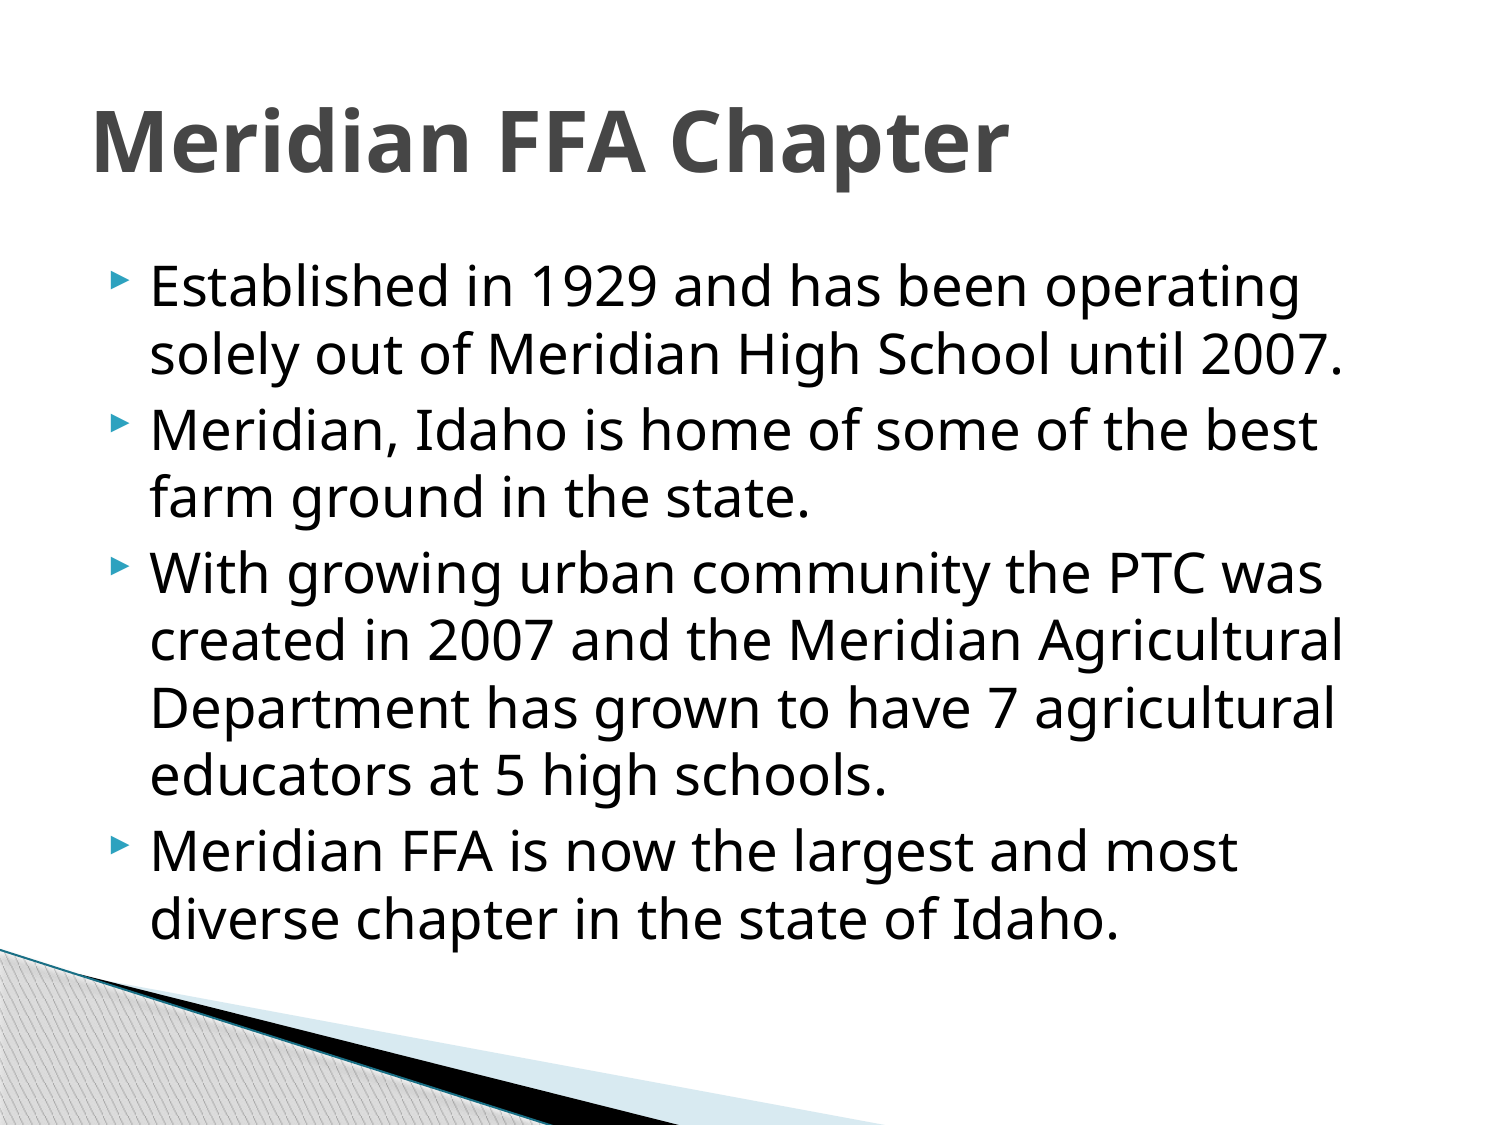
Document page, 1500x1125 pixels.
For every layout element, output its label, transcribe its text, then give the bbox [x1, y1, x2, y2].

list Established in 1929 and has been operating solely out of Meridian High School until 2007. Meridian, Idaho is home of some of the best farm ground in the state. With growing urban community the PTC was created in 2007 and the Meridian Agricultural Department has grown to have 7 agricultural educators at 5 high schools. Meridian FFA is now the largest and most diverse chapter in the state of Idaho. [75, 243, 1425, 986]
title Meridian FFA Chapter [75, 45, 1425, 233]
